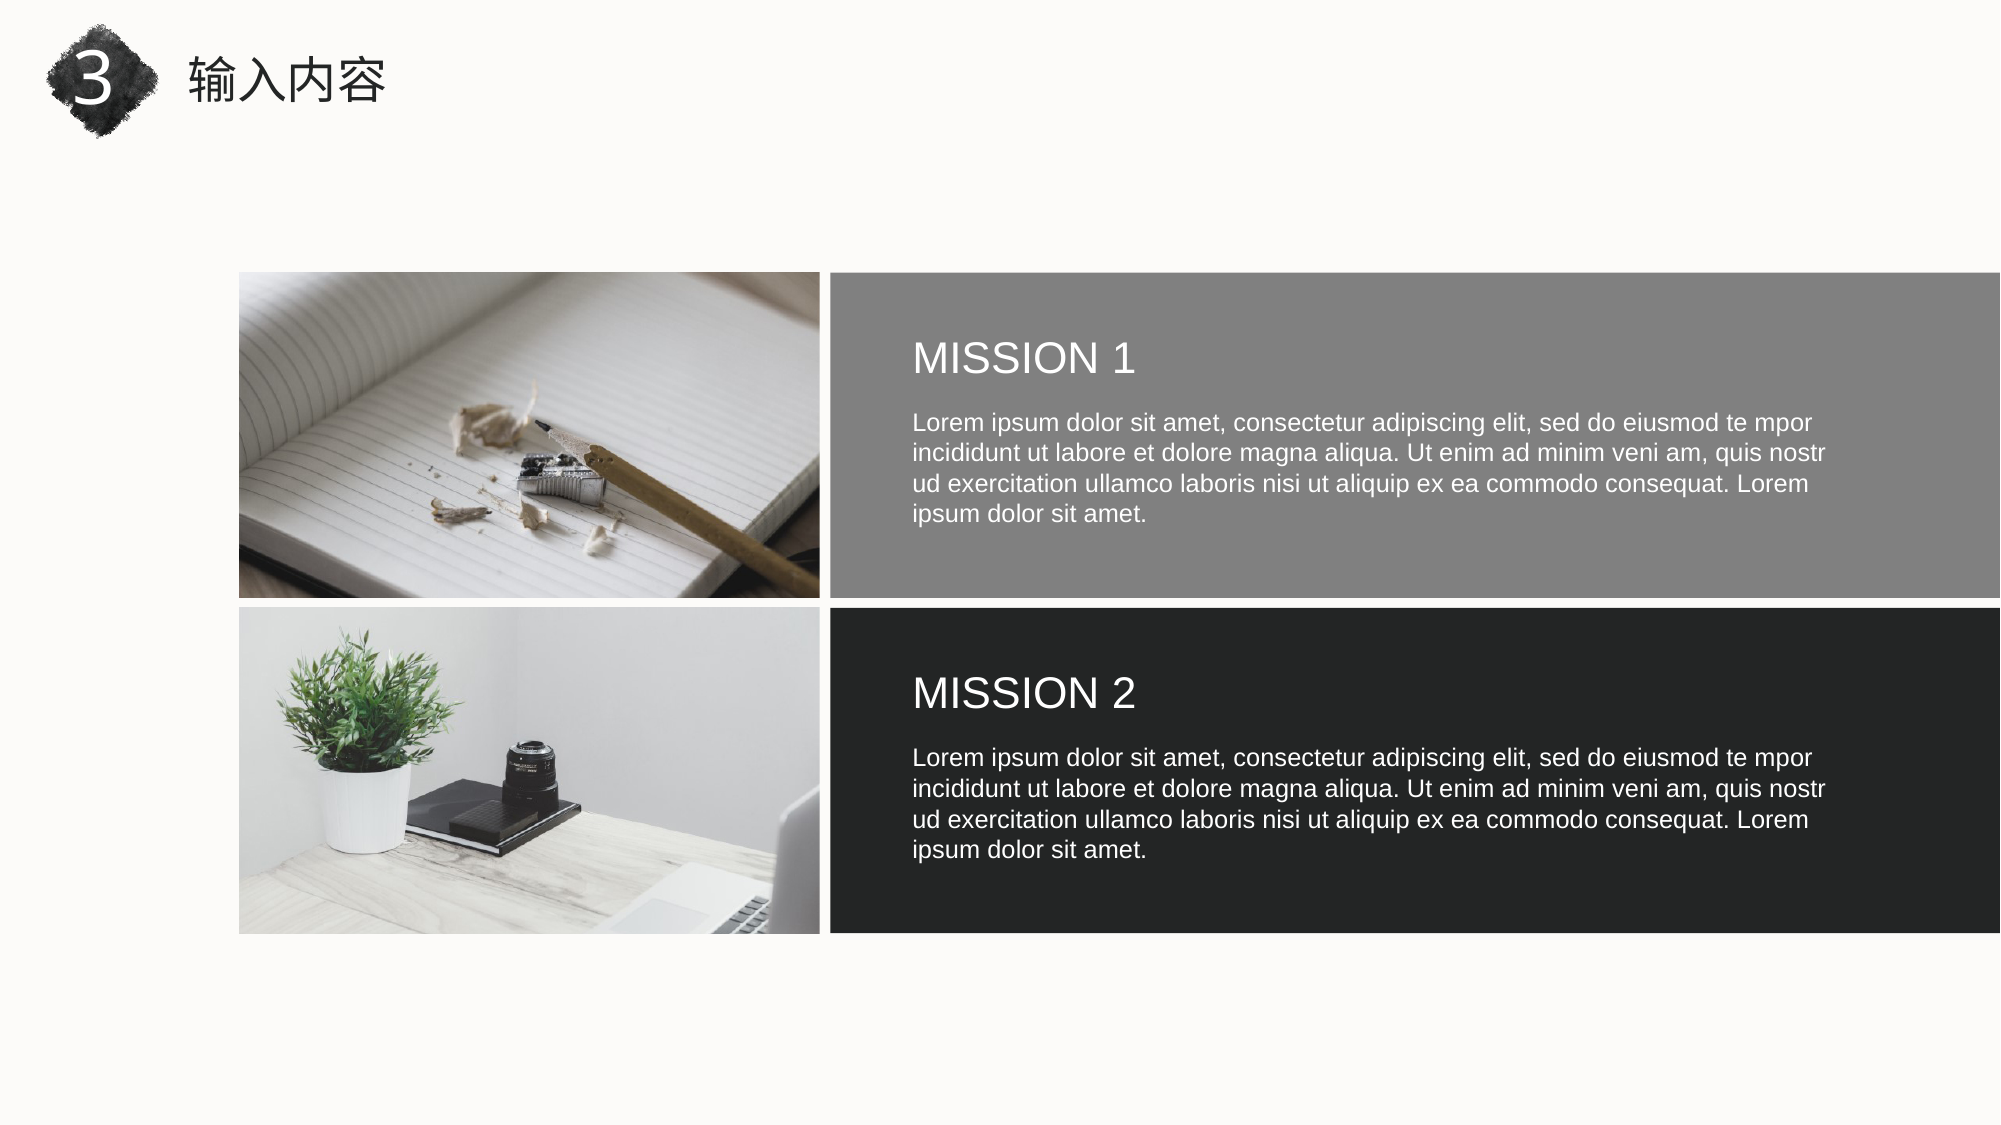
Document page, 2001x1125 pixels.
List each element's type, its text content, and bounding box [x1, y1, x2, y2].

text_box [237, 271, 822, 600]
text_box Lorem ipsum dolor sit amet, consectetur adipiscing elit, sed do eiusmod te mpor incididunt ut labore et dolore magna aliqua. Ut enim ad minim veni am, quis nostr ud exercitation ullamco laboris nisi ut aliquip ex ea commodo consequat. Lorem ipsum dolor sit amet. [897, 733, 1861, 872]
text_box [237, 606, 822, 935]
picture [42, 22, 163, 139]
text_box [828, 606, 2000, 935]
text_box Lorem ipsum dolor sit amet, consectetur adipiscing elit, sed do eiusmod te mpor incididunt ut labore et dolore magna aliqua. Ut enim ad minim veni am, quis nostr ud exercitation ullamco laboris nisi ut aliquip ex ea commodo consequat. Lorem ipsum dolor sit amet. [897, 398, 1861, 536]
text_box 输入内容 [172, 41, 543, 117]
text_box MISSION 1 [897, 321, 1213, 390]
text_box MISSION 2 [897, 656, 1213, 725]
text_box [828, 271, 2000, 600]
